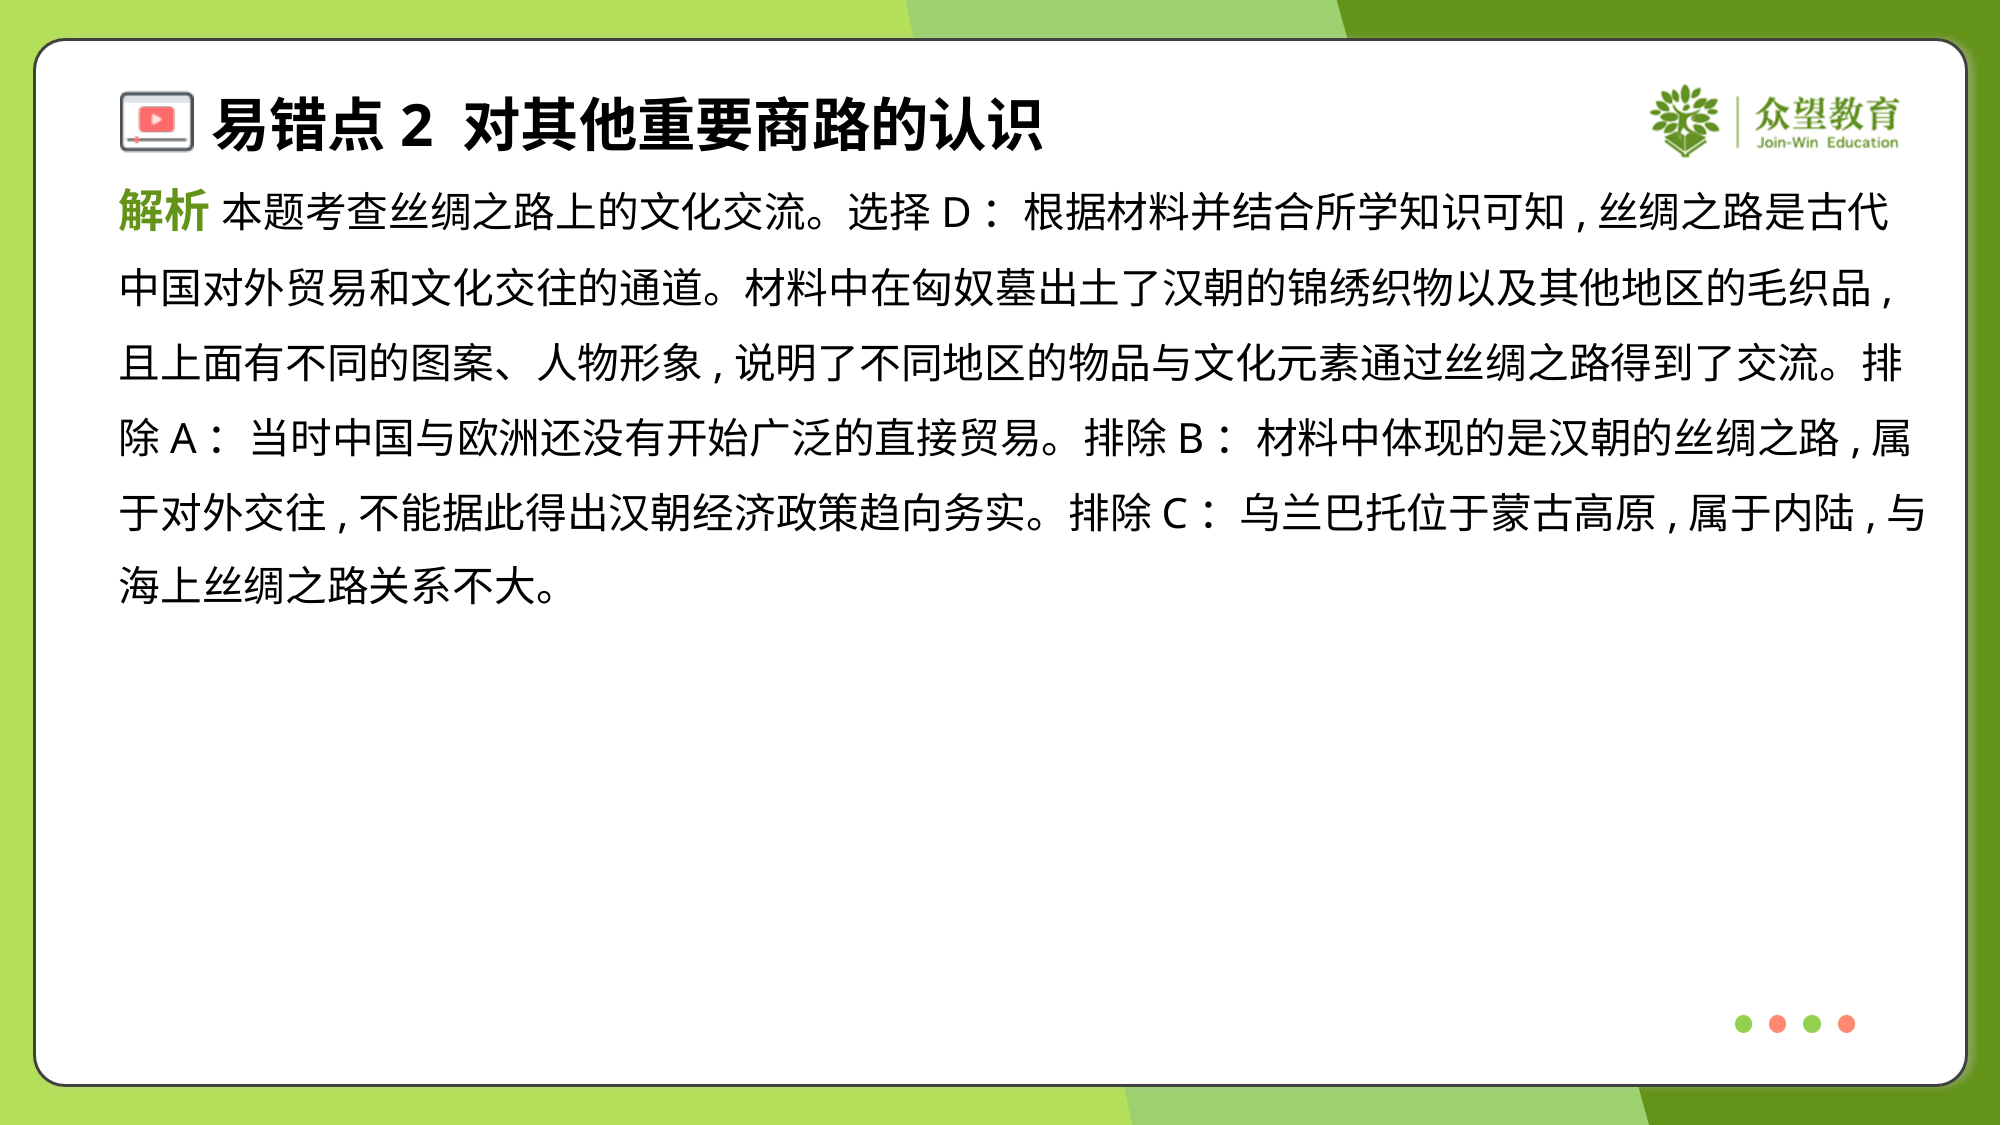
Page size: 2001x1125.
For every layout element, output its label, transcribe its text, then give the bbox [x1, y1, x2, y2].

picture [0, 0, 2000, 1125]
text_box 解析 本题考查丝绸之路上的文化交流。选择D：根据材料并结合所学知识可知,丝绸之路是古代 中国对外贸易和文化交往的通道。材料中在匈奴墓出土了汉朝的锦绣织物以及其他地区的毛织品, 且上面有不同的图案、人物形象,说明了不同地区的物品与文化元素通过丝绸之路得到了交流。排 除A：当时中国与欧洲还没有开始广泛的直接贸易。排除B：材料中体现的是汉朝的丝绸之路,属 于对外交往,不能据此得出汉朝经济政策趋向务实。排除C：乌兰巴托位于蒙古高原,属于内陆,与 海上丝绸之路关系不大。 [118, 159, 1883, 602]
